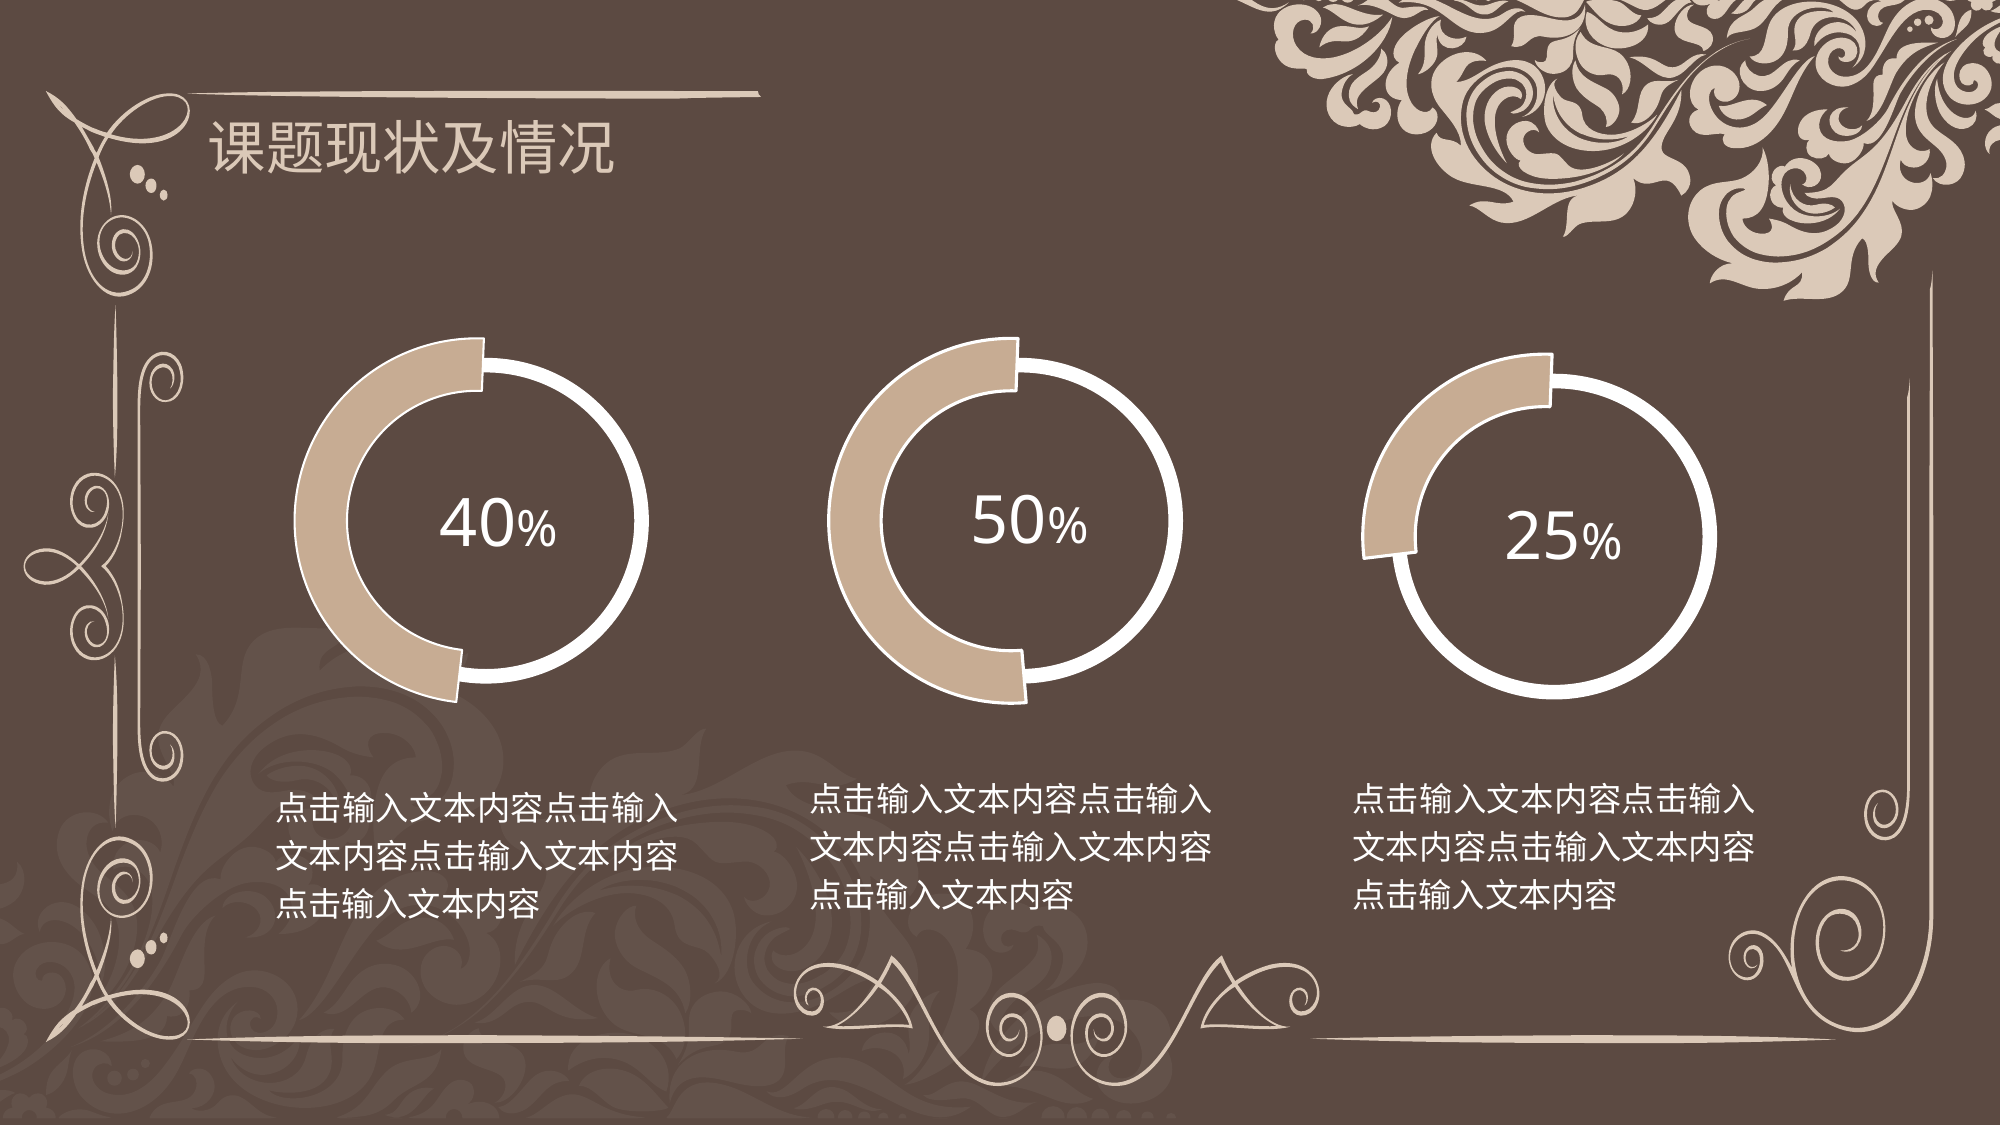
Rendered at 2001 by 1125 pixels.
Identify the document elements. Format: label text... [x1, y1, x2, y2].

text_box 点击输入文本内容点击输入文本内容点击输入文本内容点击输入文本内容 [260, 771, 694, 931]
text_box 点击输入文本内容点击输入文本内容点击输入文本内容点击输入文本内容 [794, 762, 1228, 922]
text_box 点击输入文本内容点击输入文本内容点击输入文本内容点击输入文本内容 [1337, 762, 1771, 922]
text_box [828, 338, 1194, 704]
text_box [1362, 354, 1728, 719]
text_box 课题现状及情况 [193, 103, 691, 189]
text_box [294, 338, 660, 704]
